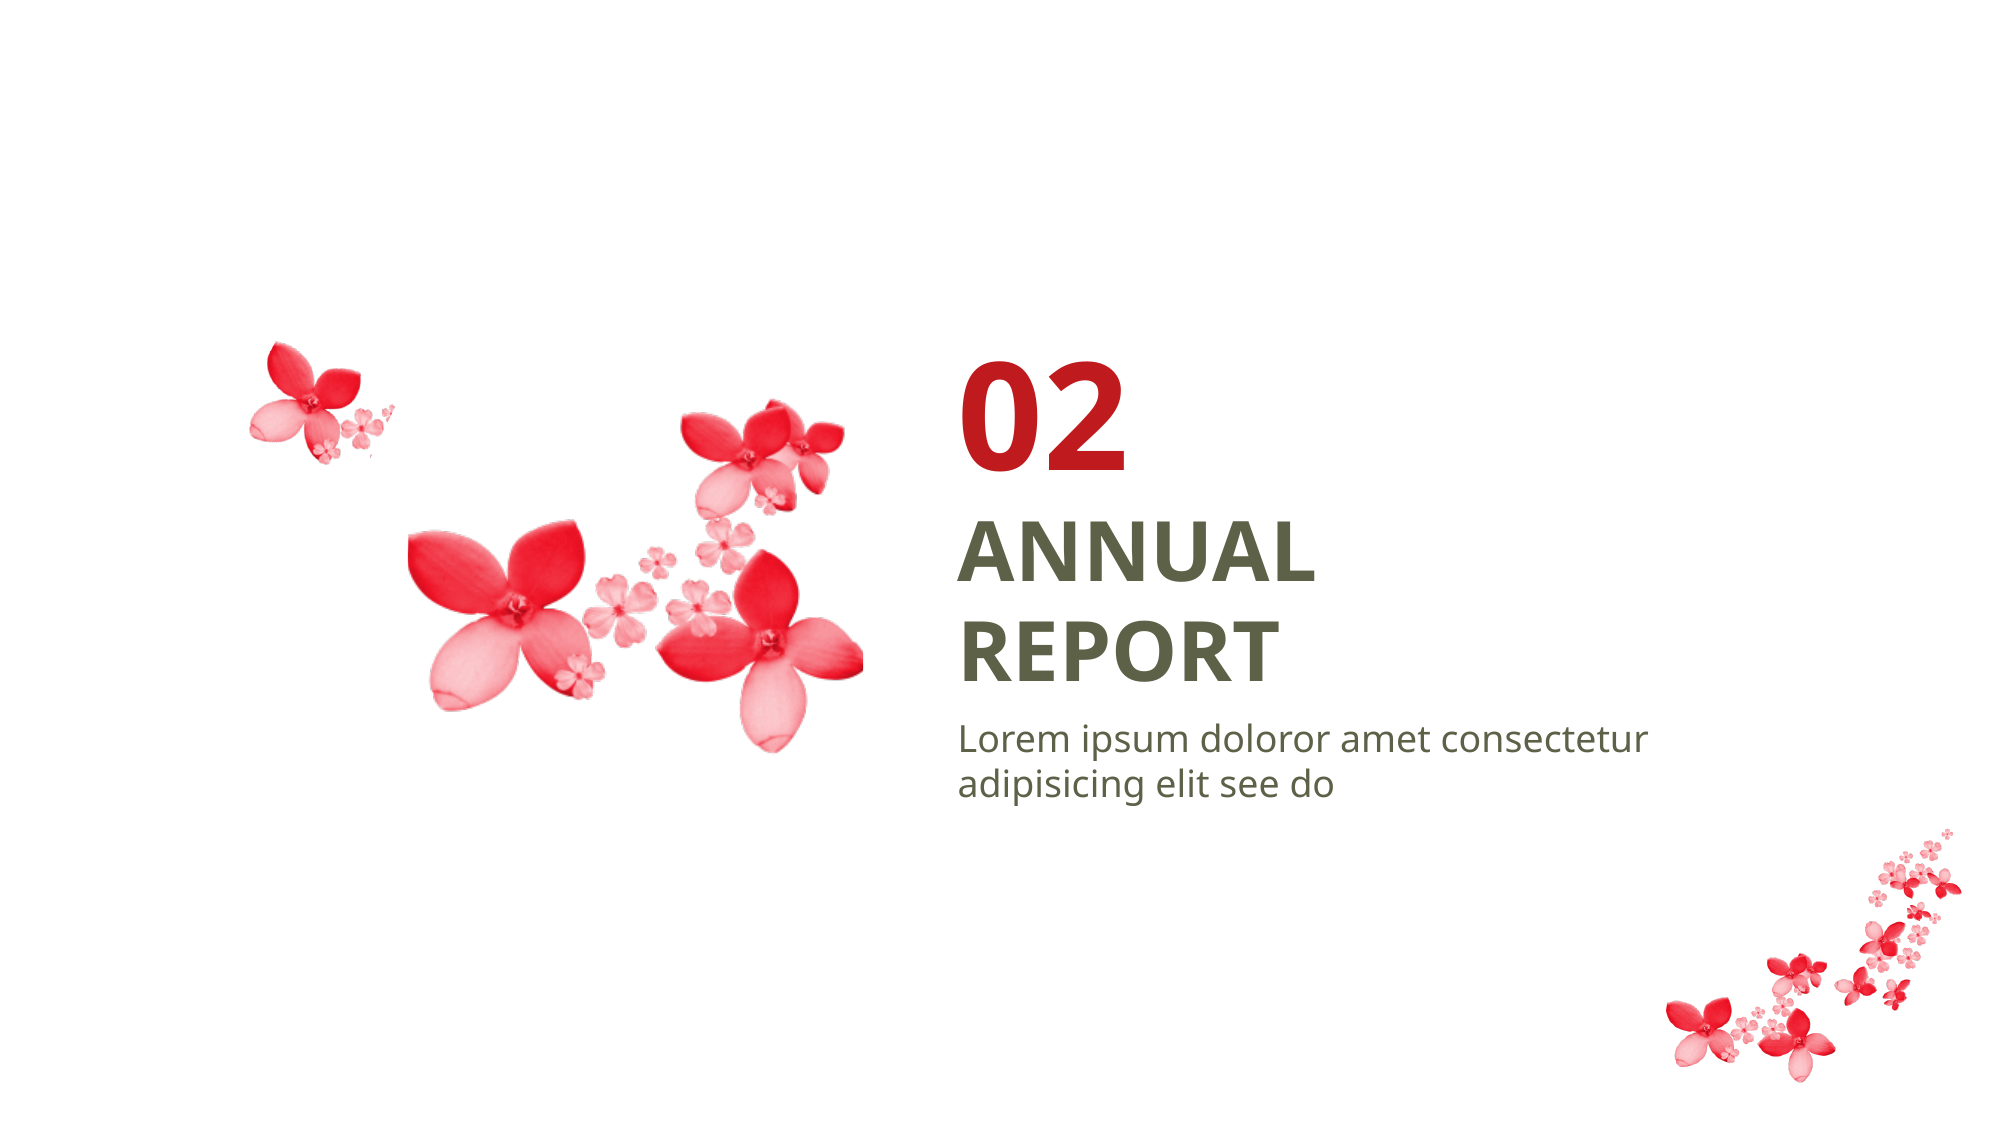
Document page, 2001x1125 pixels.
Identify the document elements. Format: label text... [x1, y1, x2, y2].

text_box Lorem ipsum doloror amet consectetur adipisicing elit see do [942, 707, 1729, 813]
picture [1666, 783, 1968, 1110]
text_box 02 [942, 312, 1213, 508]
picture [227, 321, 864, 829]
text_box ANNUAL REPORT [943, 490, 1431, 706]
